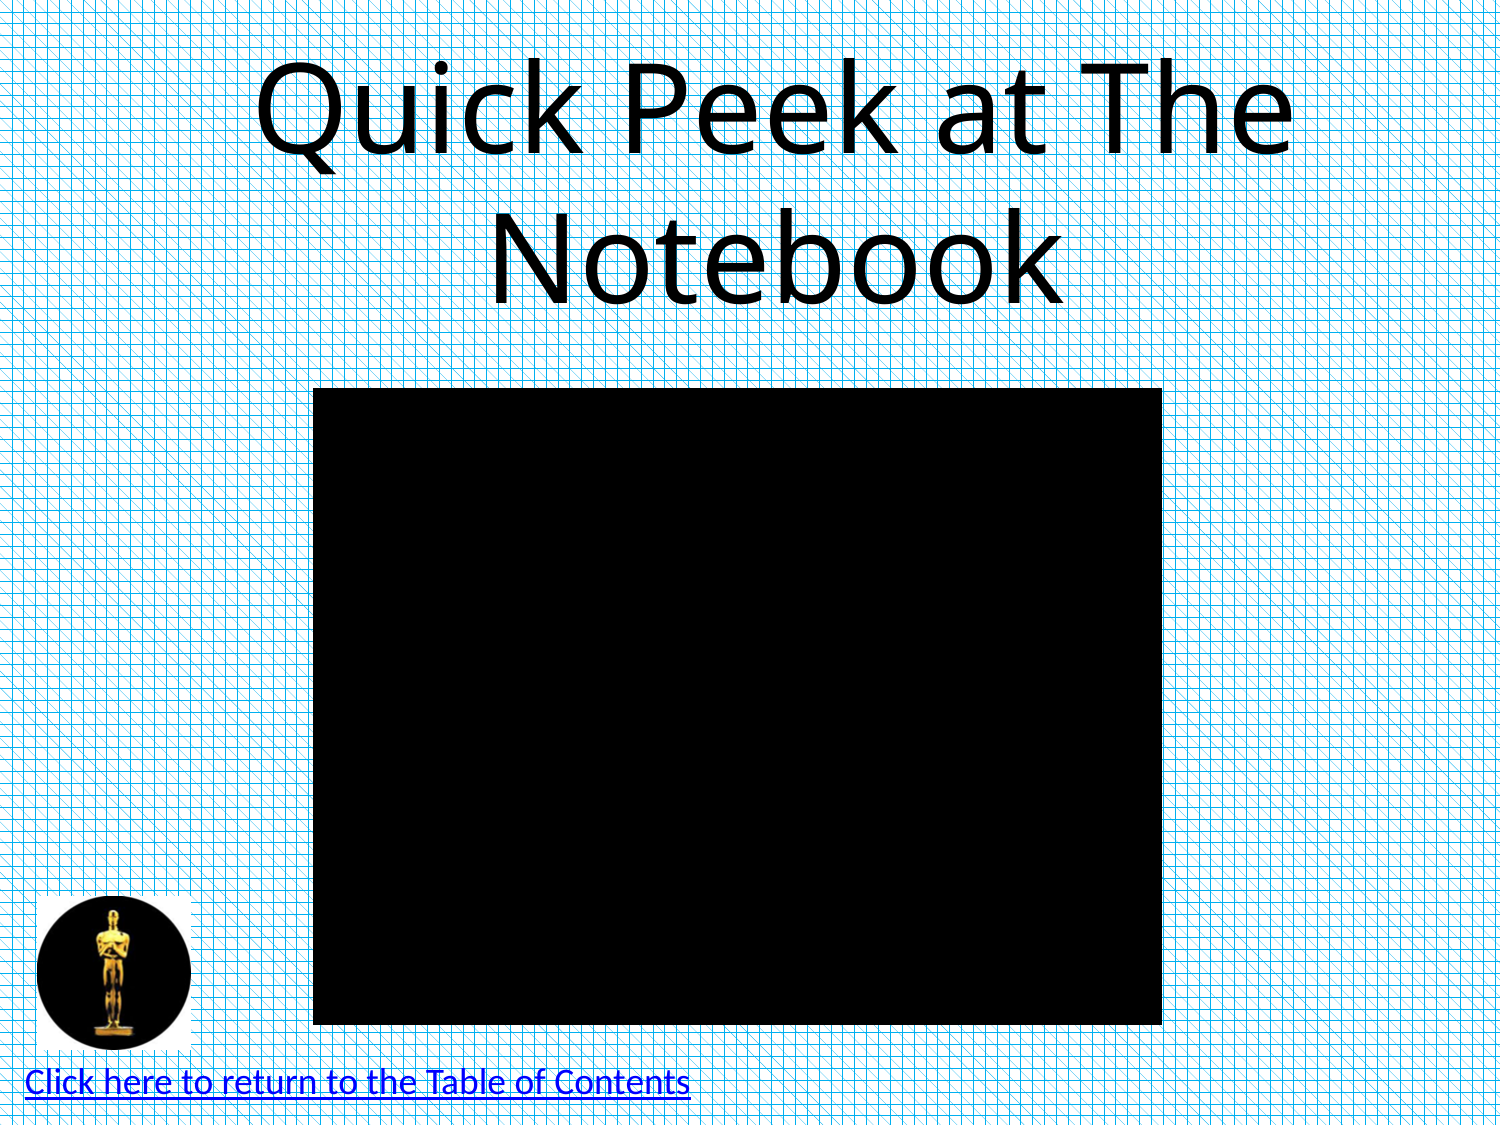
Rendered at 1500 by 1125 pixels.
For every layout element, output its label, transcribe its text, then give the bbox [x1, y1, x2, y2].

picture [181, 702, 189, 710]
picture [252, 773, 260, 781]
picture [1272, 785, 1281, 794]
picture [1202, 951, 1209, 958]
picture [346, 346, 355, 355]
picture [287, 975, 295, 983]
picture [1117, 1034, 1126, 1043]
picture [894, 358, 901, 365]
picture [51, 85, 58, 92]
picture [1012, 1046, 1019, 1053]
picture [1224, 787, 1231, 794]
picture [1189, 870, 1196, 877]
picture [1272, 1070, 1281, 1079]
picture [216, 904, 224, 912]
picture [1096, 1046, 1103, 1053]
picture [298, 918, 305, 925]
picture [1236, 548, 1245, 557]
picture [1212, 893, 1220, 901]
picture [1414, 761, 1423, 770]
picture [26, 144, 34, 152]
picture [227, 512, 236, 521]
picture [1248, 761, 1257, 770]
picture [1236, 666, 1245, 675]
picture [1296, 928, 1304, 936]
picture [241, 476, 248, 483]
picture [607, 372, 614, 379]
picture [726, 1094, 735, 1103]
picture [1368, 346, 1376, 354]
picture [1213, 1046, 1221, 1054]
picture [1333, 25, 1340, 32]
picture [253, 488, 260, 495]
picture [1212, 691, 1220, 699]
picture [205, 524, 212, 531]
picture [1485, 763, 1492, 770]
picture [203, 773, 212, 782]
picture [132, 500, 141, 509]
picture [1201, 798, 1209, 806]
picture [1474, 953, 1481, 960]
picture [1213, 560, 1221, 568]
picture [192, 560, 200, 568]
picture [61, 798, 69, 806]
picture [1414, 977, 1421, 984]
picture [264, 382, 272, 390]
picture [4, 441, 11, 448]
picture [132, 785, 141, 794]
picture [170, 607, 177, 614]
picture [1462, 2, 1471, 11]
picture [405, 371, 413, 379]
picture [217, 536, 224, 543]
picture [645, 25, 652, 32]
picture [253, 405, 260, 412]
picture [1094, 3, 1102, 11]
picture [180, 750, 188, 758]
picture [1439, 702, 1447, 710]
picture [1344, 405, 1352, 413]
picture [1250, 429, 1257, 436]
picture [1367, 360, 1374, 367]
picture [1295, 1011, 1304, 1019]
picture [1415, 678, 1423, 686]
picture [1485, 1082, 1494, 1091]
picture [1072, 1106, 1079, 1113]
picture [277, 429, 284, 436]
picture [1224, 939, 1233, 948]
picture [263, 514, 270, 521]
picture [275, 643, 284, 652]
picture [25, 310, 34, 319]
picture [62, 868, 70, 876]
picture [1331, 609, 1338, 616]
picture [1034, 313, 1041, 319]
picture [655, 370, 663, 379]
picture [275, 526, 282, 533]
picture [14, 97, 22, 105]
picture [108, 275, 117, 284]
picture [215, 466, 222, 473]
picture [1297, 358, 1304, 365]
picture [1307, 786, 1315, 794]
picture [1367, 1048, 1374, 1055]
picture [98, 132, 105, 139]
picture [2, 690, 11, 699]
picture [916, 1117, 924, 1125]
picture [1189, 536, 1198, 545]
picture [844, 1046, 853, 1055]
picture [336, 370, 343, 377]
picture [1414, 407, 1421, 414]
picture [217, 0, 224, 7]
picture [1165, 644, 1173, 652]
picture [953, 14, 960, 21]
picture [821, 1072, 828, 1079]
picture [797, 25, 806, 34]
picture [203, 655, 211, 663]
picture [1224, 703, 1232, 711]
picture [144, 1117, 153, 1125]
picture [844, 358, 853, 367]
picture [1260, 823, 1267, 830]
picture [169, 690, 177, 698]
picture [1331, 810, 1339, 818]
picture [146, 868, 153, 875]
picture [85, 51, 92, 58]
picture [1356, 334, 1364, 342]
picture [1343, 739, 1350, 746]
picture [86, 690, 94, 698]
picture [1011, 323, 1019, 331]
picture [51, 773, 58, 780]
picture [1272, 500, 1281, 509]
picture [1486, 916, 1494, 924]
picture [25, 645, 32, 652]
picture [73, 643, 82, 652]
picture [1414, 608, 1422, 616]
picture [1474, 215, 1482, 224]
picture [1402, 749, 1411, 758]
picture [1390, 14, 1398, 22]
picture [738, 370, 746, 378]
picture [1487, 666, 1494, 673]
picture [1355, 987, 1364, 996]
picture [134, 453, 141, 460]
picture [1177, 37, 1186, 45]
picture [513, 1034, 521, 1042]
picture [1343, 1058, 1352, 1067]
picture [1486, 61, 1494, 69]
picture [25, 512, 34, 521]
picture [1249, 797, 1257, 805]
picture [1224, 738, 1233, 746]
picture [1058, 336, 1065, 343]
picture [667, 14, 675, 22]
picture [1179, 844, 1186, 851]
picture [193, 999, 200, 1006]
picture [0, 989, 7, 996]
picture [1369, 1034, 1376, 1041]
picture [441, 358, 450, 367]
picture [240, 643, 248, 651]
picture [1178, 1011, 1186, 1019]
picture [1011, 1094, 1019, 1103]
picture [1237, 382, 1245, 390]
picture [1225, 370, 1233, 378]
picture [1319, 1000, 1327, 1008]
picture [619, 334, 628, 343]
picture [512, 25, 521, 34]
picture [1023, 370, 1031, 378]
picture [1295, 809, 1304, 818]
picture [1379, 1094, 1387, 1103]
picture [251, 988, 259, 996]
picture [797, 1048, 804, 1055]
picture [1344, 607, 1352, 615]
picture [203, 571, 212, 580]
picture [1284, 512, 1292, 521]
picture [1236, 833, 1244, 841]
picture [15, 619, 22, 626]
picture [1189, 383, 1196, 390]
picture [1309, 370, 1316, 377]
picture [120, 37, 129, 45]
picture [1262, 441, 1269, 448]
picture [299, 417, 307, 425]
picture [0, 419, 7, 426]
picture [1307, 417, 1316, 426]
picture [1402, 26, 1410, 34]
picture [1082, 25, 1091, 34]
picture [85, 252, 93, 260]
picture [382, 1035, 390, 1043]
picture [1262, 1011, 1269, 1018]
picture [1474, 49, 1482, 57]
picture [110, 1117, 117, 1124]
picture [298, 583, 307, 592]
picture [1462, 975, 1471, 984]
picture [1248, 929, 1255, 936]
picture [215, 550, 222, 557]
picture [1284, 596, 1292, 604]
picture [1285, 548, 1292, 555]
picture [441, 4, 448, 11]
picture [85, 856, 94, 865]
picture [963, 359, 971, 367]
picture [1343, 453, 1352, 462]
picture [1343, 488, 1352, 497]
picture [203, 370, 212, 379]
picture [298, 785, 307, 794]
picture [1343, 1024, 1350, 1031]
picture [61, 513, 69, 521]
picture [156, 608, 164, 616]
picture [1143, 322, 1150, 329]
picture [168, 0, 177, 10]
picture [1319, 27, 1326, 34]
picture [1414, 692, 1421, 699]
picture [215, 785, 224, 794]
picture [429, 346, 438, 355]
picture [170, 405, 177, 412]
picture [63, 97, 70, 104]
picture [120, 607, 129, 616]
picture [1438, 146, 1445, 153]
picture [156, 692, 163, 699]
picture [25, 393, 34, 402]
picture [227, 714, 236, 723]
picture [1249, 1082, 1257, 1090]
picture [1474, 14, 1482, 22]
picture [1426, 655, 1435, 663]
picture [809, 3, 817, 11]
picture [844, 38, 851, 45]
picture [122, 844, 129, 851]
picture [1036, 1070, 1043, 1077]
picture [1141, 370, 1150, 379]
picture [4, 156, 11, 163]
picture [239, 4, 246, 11]
picture [27, 833, 34, 840]
picture [1248, 442, 1256, 450]
picture [1355, 549, 1363, 557]
picture [1249, 512, 1257, 520]
picture [156, 643, 165, 652]
picture [1189, 585, 1196, 592]
picture [513, 1117, 521, 1125]
picture [1274, 738, 1281, 745]
picture [904, 1106, 913, 1114]
picture [787, 1106, 794, 1113]
picture [1177, 809, 1186, 818]
picture [1319, 666, 1328, 675]
picture [134, 0, 141, 7]
picture [1379, 489, 1387, 497]
picture [1321, 500, 1328, 507]
picture [1095, 358, 1103, 366]
picture [514, 313, 521, 319]
picture [37, 3, 45, 11]
picture [1224, 1106, 1232, 1114]
picture [1331, 727, 1339, 735]
picture [73, 39, 80, 46]
picture [524, 37, 532, 45]
picture [773, 370, 782, 379]
picture [1343, 571, 1352, 580]
picture [939, 335, 947, 343]
picture [868, 347, 876, 355]
picture [1438, 666, 1447, 675]
picture [25, 797, 34, 806]
picture [1236, 514, 1243, 521]
picture [180, 716, 187, 723]
picture [1284, 916, 1292, 924]
picture [27, 61, 34, 68]
picture [1391, 536, 1399, 544]
picture [1295, 573, 1302, 580]
picture [156, 4, 163, 11]
picture [417, 14, 425, 22]
picture [1392, 370, 1399, 377]
picture [0, 738, 9, 746]
picture [85, 488, 94, 497]
picture [228, 346, 236, 354]
picture [584, 14, 592, 22]
picture [298, 14, 307, 22]
picture [1177, 524, 1186, 533]
picture [619, 15, 626, 22]
picture [241, 560, 248, 567]
picture [1355, 633, 1362, 640]
picture [1440, 619, 1447, 626]
picture [1201, 916, 1209, 925]
picture [1414, 726, 1423, 735]
picture [1450, 443, 1457, 450]
picture [372, 322, 379, 329]
picture [726, 38, 733, 45]
picture [120, 857, 128, 865]
picture [999, 1117, 1008, 1125]
picture [939, 1106, 947, 1114]
picture [1143, 37, 1150, 44]
picture [1438, 632, 1446, 640]
picture [833, 1034, 841, 1043]
picture [999, 1082, 1008, 1091]
picture [263, 916, 272, 925]
picture [192, 359, 200, 367]
picture [738, 0, 746, 9]
picture [1177, 607, 1186, 616]
picture [1485, 394, 1493, 402]
picture [61, 548, 70, 557]
picture [880, 25, 889, 34]
picture [1450, 158, 1457, 165]
picture [597, 1034, 604, 1041]
picture [1439, 987, 1447, 995]
picture [263, 749, 272, 758]
picture [1343, 621, 1350, 628]
picture [702, 14, 710, 22]
picture [1428, 607, 1435, 614]
picture [1390, 1071, 1398, 1079]
picture [276, 595, 284, 603]
picture [1450, 108, 1459, 117]
picture [1307, 15, 1314, 22]
picture [1331, 963, 1340, 972]
picture [1355, 667, 1363, 675]
picture [1475, 453, 1482, 460]
picture [1272, 904, 1281, 913]
picture [298, 348, 305, 355]
picture [1379, 322, 1387, 331]
picture [1380, 928, 1387, 935]
picture [1450, 359, 1458, 367]
picture [1248, 476, 1257, 485]
picture [122, 726, 129, 733]
picture [1426, 620, 1434, 628]
picture [85, 453, 94, 462]
picture [1260, 975, 1269, 984]
picture [228, 631, 236, 639]
picture [108, 728, 115, 735]
picture [0, 571, 10, 580]
picture [1309, 488, 1316, 495]
picture [678, 359, 686, 367]
picture [1297, 476, 1304, 483]
picture [1402, 429, 1411, 438]
picture [276, 25, 284, 33]
picture [537, 370, 545, 378]
picture [26, 714, 34, 722]
picture [1238, 417, 1245, 424]
picture [1307, 501, 1315, 509]
picture [1189, 987, 1198, 996]
picture [1463, 1011, 1471, 1019]
picture [1261, 1094, 1269, 1102]
picture [73, 358, 82, 367]
picture [239, 441, 248, 450]
picture [1331, 1046, 1340, 1055]
picture [1451, 714, 1459, 722]
picture [1390, 500, 1399, 509]
picture [1165, 393, 1174, 402]
picture [241, 678, 248, 685]
picture [120, 322, 129, 331]
picture [1485, 310, 1494, 319]
picture [287, 690, 295, 698]
picture [169, 488, 177, 496]
picture [1379, 406, 1387, 414]
picture [595, 360, 602, 367]
picture [631, 1034, 640, 1043]
picture [809, 372, 816, 379]
picture [1201, 1083, 1209, 1091]
picture [1426, 939, 1435, 948]
picture [3, 524, 11, 532]
picture [821, 1106, 830, 1114]
picture [1260, 941, 1267, 948]
picture [607, 37, 616, 45]
picture [1380, 844, 1387, 851]
picture [1273, 334, 1281, 342]
picture [144, 596, 152, 604]
picture [1319, 597, 1326, 604]
picture [1190, 939, 1198, 947]
picture [1426, 822, 1434, 830]
picture [133, 821, 141, 829]
picture [0, 1106, 8, 1114]
picture [916, 313, 923, 319]
picture [1319, 548, 1328, 557]
picture [110, 144, 117, 151]
picture [1046, 324, 1053, 331]
picture [1344, 322, 1352, 330]
picture [108, 476, 117, 485]
picture [298, 951, 307, 960]
picture [1285, 313, 1292, 319]
picture [14, 265, 21, 272]
picture [3, 1094, 10, 1101]
picture [1428, 37, 1435, 44]
picture [25, 192, 33, 200]
picture [122, 441, 129, 448]
picture [1024, 1058, 1031, 1065]
picture [87, 239, 94, 246]
picture [1212, 490, 1219, 497]
picture [252, 571, 260, 579]
picture [275, 811, 282, 818]
picture [25, 25, 34, 34]
picture [133, 536, 141, 544]
picture [1272, 668, 1279, 675]
picture [799, 313, 806, 319]
picture [240, 928, 248, 936]
picture [1201, 597, 1208, 604]
picture [822, 370, 830, 378]
picture [158, 880, 165, 887]
picture [144, 680, 151, 687]
picture [1236, 749, 1245, 758]
picture [215, 500, 224, 509]
picture [310, 25, 319, 34]
picture [145, 313, 152, 319]
picture [1179, 358, 1186, 365]
picture [0, 50, 8, 58]
picture [548, 27, 555, 34]
picture [1402, 965, 1409, 972]
picture [573, 322, 580, 329]
picture [1285, 346, 1292, 353]
picture [1261, 322, 1269, 330]
picture [880, 1082, 889, 1091]
picture [1177, 405, 1186, 414]
picture [1165, 678, 1174, 687]
picture [1379, 607, 1387, 616]
picture [132, 619, 141, 628]
picture [180, 632, 188, 640]
picture [109, 227, 117, 235]
picture [215, 382, 223, 390]
picture [1284, 965, 1291, 972]
picture [37, 288, 44, 295]
picture [61, 631, 70, 640]
picture [1179, 643, 1186, 650]
picture [1369, 548, 1376, 555]
picture [229, 951, 236, 958]
picture [1485, 881, 1493, 889]
text_box Click here to return to the Table of Contents [10, 1049, 707, 1110]
picture [1319, 313, 1326, 319]
picture [85, 738, 93, 746]
picture [37, 774, 45, 782]
picture [1380, 643, 1387, 650]
picture [1475, 0, 1482, 7]
picture [1082, 1048, 1089, 1055]
picture [215, 868, 224, 877]
picture [239, 1011, 248, 1019]
picture [453, 0, 462, 10]
picture [1355, 1036, 1362, 1043]
picture [761, 1046, 770, 1055]
picture [240, 761, 248, 769]
picture [205, 809, 212, 816]
picture [1474, 1022, 1482, 1030]
picture [193, 797, 200, 804]
picture [1082, 360, 1089, 367]
picture [1189, 1106, 1198, 1114]
picture [85, 168, 94, 177]
picture [1414, 893, 1422, 901]
picture [97, 834, 104, 841]
picture [3, 607, 11, 615]
picture [833, 27, 840, 34]
picture [73, 324, 80, 331]
picture [785, 1070, 794, 1079]
picture [833, 346, 841, 355]
picture [14, 904, 22, 912]
picture [1369, 313, 1376, 319]
picture [121, 809, 129, 817]
picture [1165, 595, 1174, 604]
picture [110, 631, 117, 638]
picture [1296, 726, 1304, 734]
picture [227, 394, 235, 402]
picture [310, 360, 317, 367]
picture [1414, 358, 1423, 367]
picture [1272, 869, 1280, 877]
picture [298, 834, 305, 841]
picture [1307, 870, 1314, 877]
picture [1189, 417, 1198, 426]
picture [37, 405, 46, 414]
picture [275, 928, 283, 936]
picture [1426, 453, 1435, 462]
picture [1343, 822, 1351, 830]
picture [87, 37, 94, 44]
picture [0, 0, 11, 11]
picture [61, 714, 70, 723]
picture [1462, 371, 1470, 379]
picture [1058, 1, 1067, 11]
picture [1450, 393, 1459, 402]
picture [1416, 595, 1423, 602]
picture [704, 0, 711, 7]
picture [1320, 583, 1328, 591]
picture [1129, 323, 1137, 331]
picture [1345, 809, 1352, 816]
picture [465, 1035, 473, 1043]
picture [1450, 595, 1459, 604]
picture [1284, 429, 1292, 437]
picture [168, 856, 177, 865]
picture [951, 1034, 960, 1043]
picture [75, 227, 82, 234]
picture [251, 0, 260, 9]
picture [1343, 1, 1352, 11]
picture [0, 251, 9, 260]
picture [108, 393, 117, 402]
picture [1201, 395, 1208, 402]
picture [1355, 751, 1362, 758]
picture [1295, 976, 1303, 984]
picture [585, 334, 592, 341]
picture [844, 1095, 852, 1103]
picture [181, 785, 189, 793]
picture [1248, 1046, 1257, 1055]
picture [170, 322, 177, 329]
picture [1464, 844, 1471, 851]
picture [181, 500, 189, 508]
picture [25, 880, 34, 889]
picture [1022, 334, 1031, 343]
picture [597, 346, 604, 353]
picture [1177, 774, 1185, 782]
picture [180, 382, 189, 390]
picture [49, 216, 57, 224]
picture [715, 1034, 723, 1042]
picture [690, 322, 699, 331]
picture [1438, 97, 1447, 105]
picture [1248, 358, 1257, 367]
picture [1295, 691, 1303, 699]
picture [1380, 441, 1387, 448]
picture [1355, 465, 1363, 473]
picture [134, 655, 141, 662]
picture [1462, 690, 1471, 699]
picture [1058, 1058, 1067, 1067]
picture [14, 417, 22, 425]
picture [38, 726, 46, 734]
picture [405, 322, 414, 331]
picture [940, 1058, 948, 1066]
picture [395, 1117, 402, 1124]
picture [1201, 429, 1209, 438]
picture [1178, 726, 1186, 734]
picture [217, 821, 224, 828]
picture [1356, 904, 1364, 912]
picture [892, 322, 901, 331]
picture [951, 347, 959, 355]
picture [761, 324, 768, 331]
picture [880, 359, 888, 367]
picture [548, 1034, 557, 1043]
picture [892, 2, 901, 11]
picture [193, 714, 200, 721]
picture [1439, 14, 1447, 22]
picture [1474, 1071, 1482, 1079]
picture [14, 751, 21, 758]
picture [1486, 346, 1494, 354]
picture [1331, 324, 1338, 331]
picture [1402, 631, 1411, 640]
picture [1404, 868, 1411, 875]
picture [1309, 1058, 1316, 1065]
picture [144, 714, 153, 723]
picture [263, 666, 272, 675]
picture [1248, 526, 1255, 533]
picture [275, 761, 284, 770]
picture [37, 87, 44, 94]
picture [192, 678, 200, 687]
picture [607, 322, 616, 331]
picture [1450, 797, 1459, 806]
picture [918, 1070, 925, 1077]
picture [1404, 382, 1411, 389]
picture [1094, 1094, 1103, 1103]
picture [1011, 4, 1018, 11]
picture [987, 14, 995, 22]
picture [774, 37, 782, 45]
picture [856, 370, 865, 379]
picture [928, 1046, 936, 1054]
picture [157, 560, 165, 568]
picture [73, 525, 81, 533]
picture [882, 346, 889, 353]
picture [963, 1046, 972, 1055]
picture [1177, 322, 1186, 331]
picture [1439, 500, 1447, 508]
picture [0, 370, 11, 379]
picture [1428, 120, 1435, 127]
picture [1426, 905, 1434, 913]
picture [97, 583, 105, 592]
picture [1236, 1118, 1243, 1125]
picture [1367, 595, 1376, 604]
picture [1426, 50, 1434, 58]
picture [1201, 714, 1209, 723]
picture [1474, 584, 1482, 592]
picture [168, 536, 177, 545]
picture [110, 714, 117, 721]
picture [37, 239, 46, 248]
picture [49, 132, 58, 141]
picture [1331, 643, 1340, 652]
picture [1485, 512, 1494, 521]
picture [1083, 346, 1091, 354]
picture [1402, 395, 1409, 402]
picture [1414, 524, 1423, 533]
picture [749, 313, 756, 319]
picture [86, 607, 94, 615]
picture [263, 346, 272, 355]
picture [976, 1094, 984, 1102]
picture [1129, 358, 1138, 367]
picture [1059, 37, 1067, 45]
picture [168, 655, 177, 663]
picture [25, 227, 34, 236]
picture [1485, 478, 1492, 485]
picture [1141, 1058, 1150, 1067]
picture [1416, 25, 1423, 32]
picture [1486, 631, 1494, 639]
picture [809, 1060, 816, 1067]
picture [215, 952, 223, 960]
picture [0, 856, 10, 865]
picture [1189, 619, 1198, 628]
picture [773, 1, 782, 11]
picture [928, 358, 936, 366]
picture [299, 987, 307, 995]
picture [263, 465, 272, 473]
picture [1248, 963, 1257, 972]
picture [1438, 583, 1447, 592]
picture [37, 892, 200, 1051]
picture [203, 454, 211, 462]
picture [132, 334, 141, 343]
picture [1485, 429, 1494, 438]
picture [1343, 690, 1352, 699]
picture [180, 431, 187, 438]
picture [1321, 382, 1328, 389]
picture [85, 773, 94, 782]
picture [1319, 429, 1328, 438]
picture [1201, 833, 1209, 841]
picture [299, 702, 307, 710]
picture [14, 785, 22, 794]
picture [1260, 405, 1269, 414]
picture [1450, 74, 1458, 82]
picture [1331, 560, 1340, 568]
picture [1212, 1011, 1221, 1019]
picture [999, 26, 1007, 34]
picture [714, 1082, 723, 1091]
picture [334, 334, 343, 343]
picture [1036, 14, 1043, 21]
picture [216, 334, 224, 342]
picture [193, 512, 200, 519]
picture [1485, 193, 1492, 200]
picture [251, 453, 260, 462]
picture [1236, 917, 1244, 925]
picture [1308, 0, 1316, 8]
picture [1462, 489, 1470, 497]
picture [312, 1034, 319, 1041]
picture [1308, 655, 1316, 663]
picture [1402, 346, 1411, 355]
picture [1438, 263, 1447, 272]
picture [97, 667, 105, 675]
picture [265, 417, 272, 424]
picture [50, 738, 58, 746]
picture [1058, 370, 1067, 379]
picture [727, 1046, 735, 1054]
picture [1414, 643, 1423, 652]
picture [1438, 1001, 1445, 1008]
picture [1213, 476, 1221, 484]
picture [287, 940, 295, 948]
picture [1201, 548, 1209, 556]
picture [203, 975, 212, 984]
picture [1129, 1095, 1137, 1103]
picture [37, 120, 46, 129]
picture [1307, 703, 1315, 711]
picture [1177, 2, 1186, 11]
picture [1390, 383, 1397, 390]
picture [1167, 346, 1174, 353]
picture [823, 1058, 830, 1065]
picture [1402, 596, 1410, 604]
picture [322, 372, 329, 379]
picture [1213, 643, 1221, 651]
picture [0, 335, 8, 343]
picture [1284, 680, 1291, 687]
picture [14, 500, 22, 509]
picture [1462, 1059, 1470, 1067]
picture [1438, 548, 1447, 557]
picture [1117, 26, 1125, 34]
picture [300, 1022, 307, 1029]
picture [49, 536, 58, 545]
picture [108, 158, 115, 165]
picture [73, 156, 82, 165]
picture [1190, 738, 1198, 746]
picture [120, 773, 129, 782]
picture [1379, 524, 1387, 532]
picture [1485, 679, 1493, 687]
picture [846, 25, 853, 32]
picture [1177, 1094, 1186, 1103]
picture [227, 478, 234, 485]
picture [1321, 1070, 1328, 1077]
picture [1367, 645, 1374, 652]
picture [1238, 14, 1245, 21]
picture [1426, 571, 1435, 580]
picture [882, 1034, 889, 1041]
picture [1367, 25, 1376, 34]
picture [1153, 1070, 1162, 1079]
picture [1070, 1070, 1079, 1079]
picture [690, 371, 698, 379]
picture [1238, 987, 1245, 994]
picture [1331, 678, 1340, 687]
picture [14, 987, 22, 995]
picture [61, 833, 70, 841]
picture [1106, 1106, 1114, 1114]
picture [1201, 313, 1209, 319]
picture [1179, 928, 1186, 935]
picture [1319, 715, 1327, 723]
picture [631, 1117, 639, 1125]
picture [251, 536, 260, 545]
picture [1402, 1034, 1411, 1043]
picture [1191, 655, 1198, 662]
picture [1355, 785, 1364, 794]
picture [108, 880, 117, 889]
picture [1485, 964, 1493, 972]
picture [1000, 1034, 1008, 1042]
picture [1439, 215, 1447, 223]
picture [1450, 644, 1458, 652]
picture [298, 633, 305, 640]
picture [869, 14, 877, 22]
picture [1106, 15, 1113, 22]
picture [1367, 679, 1375, 687]
picture [1248, 845, 1256, 853]
picture [1177, 455, 1184, 462]
picture [715, 313, 722, 319]
picture [144, 512, 153, 521]
picture [215, 702, 224, 711]
picture [786, 334, 794, 342]
picture [37, 204, 45, 212]
picture [1296, 844, 1304, 852]
picture [1295, 524, 1304, 533]
picture [1201, 346, 1209, 354]
picture [1367, 763, 1374, 770]
picture [1189, 1022, 1198, 1031]
picture [785, 14, 794, 22]
picture [1250, 714, 1257, 721]
picture [1450, 477, 1458, 485]
picture [168, 370, 177, 379]
picture [1390, 869, 1398, 877]
picture [252, 856, 260, 864]
title Quick Peek at The Notebook [125, 45, 1425, 313]
picture [1046, 1046, 1055, 1055]
picture [87, 809, 94, 816]
picture [1307, 1022, 1316, 1031]
picture [39, 560, 46, 567]
picture [1485, 1048, 1492, 1055]
picture [39, 476, 46, 483]
picture [25, 595, 34, 604]
picture [1403, 313, 1410, 319]
picture [430, 313, 437, 319]
picture [1426, 419, 1433, 426]
picture [288, 37, 295, 44]
picture [263, 430, 271, 438]
picture [25, 561, 32, 568]
picture [1022, 1106, 1031, 1114]
picture [1224, 0, 1233, 9]
picture [263, 833, 271, 841]
picture [49, 821, 58, 830]
picture [264, 785, 272, 793]
picture [145, 749, 153, 757]
picture [1308, 856, 1316, 864]
picture [1224, 1072, 1231, 1079]
picture [1414, 928, 1423, 936]
picture [370, 336, 377, 343]
picture [1191, 370, 1198, 377]
picture [0, 217, 7, 224]
picture [609, 358, 616, 365]
picture [239, 37, 247, 45]
picture [1201, 882, 1208, 889]
picture [1248, 727, 1256, 735]
picture [1462, 455, 1469, 462]
picture [298, 868, 307, 877]
picture [277, 714, 284, 721]
picture [1451, 429, 1459, 437]
picture [489, 37, 497, 45]
picture [287, 538, 294, 545]
picture [1084, 313, 1091, 319]
picture [1201, 26, 1209, 34]
picture [916, 1083, 924, 1091]
picture [227, 429, 236, 438]
picture [26, 429, 34, 437]
picture [1331, 894, 1338, 901]
picture [1295, 1060, 1302, 1067]
picture [227, 763, 234, 770]
picture [144, 346, 153, 355]
picture [1212, 809, 1221, 818]
picture [785, 1036, 792, 1043]
picture [15, 49, 22, 56]
picture [0, 1022, 9, 1031]
picture [203, 405, 212, 414]
picture [833, 313, 840, 319]
picture [1296, 643, 1304, 651]
picture [1224, 502, 1231, 509]
picture [1307, 585, 1314, 592]
picture [1284, 881, 1292, 889]
picture [571, 336, 578, 343]
picture [215, 583, 224, 592]
picture [75, 797, 82, 804]
picture [1295, 1094, 1304, 1103]
picture [1438, 298, 1447, 307]
picture [1226, 405, 1233, 412]
picture [1284, 631, 1292, 639]
picture [1189, 702, 1198, 711]
picture [573, 37, 580, 44]
picture [1022, 15, 1029, 22]
picture [1344, 892, 1352, 900]
picture [1285, 833, 1292, 840]
picture [1048, 1082, 1055, 1089]
picture [1355, 382, 1363, 390]
picture [1190, 0, 1198, 8]
picture [85, 537, 93, 545]
picture [14, 181, 22, 189]
picture [1368, 429, 1376, 437]
picture [277, 512, 284, 519]
picture [156, 358, 165, 367]
picture [180, 868, 189, 877]
picture [809, 322, 818, 331]
picture [50, 571, 58, 579]
picture [763, 1082, 770, 1089]
picture [1319, 346, 1328, 355]
picture [203, 1024, 210, 1031]
picture [1367, 797, 1376, 806]
picture [108, 192, 117, 200]
picture [75, 512, 82, 519]
picture [182, 619, 189, 626]
picture [204, 607, 212, 615]
picture [1201, 631, 1209, 639]
picture [2, 892, 11, 901]
picture [156, 441, 165, 450]
picture [1355, 918, 1362, 925]
picture [488, 370, 497, 379]
picture [1367, 999, 1376, 1008]
picture [192, 762, 200, 770]
picture [215, 1036, 222, 1043]
picture [1415, 963, 1423, 971]
picture [157, 678, 165, 686]
picture [120, 656, 127, 663]
picture [1379, 775, 1386, 782]
picture [1426, 738, 1434, 746]
picture [1295, 3, 1303, 11]
picture [928, 324, 935, 331]
picture [1236, 583, 1245, 592]
picture [964, 25, 972, 33]
picture [1452, 61, 1459, 68]
picture [288, 322, 295, 329]
picture [1237, 785, 1245, 793]
picture [239, 809, 248, 818]
picture [132, 869, 140, 877]
picture [1308, 738, 1316, 746]
picture [192, 845, 200, 853]
picture [858, 322, 865, 329]
picture [192, 25, 200, 33]
picture [1070, 14, 1079, 22]
picture [1084, 1034, 1091, 1041]
picture [287, 773, 295, 782]
picture [49, 870, 56, 877]
picture [240, 358, 248, 366]
picture [85, 287, 94, 295]
picture [61, 429, 70, 438]
picture [1260, 1, 1269, 11]
picture [1224, 620, 1232, 628]
picture [251, 703, 259, 711]
picture [1082, 1082, 1091, 1091]
picture [120, 2, 129, 11]
picture [204, 322, 212, 330]
picture [1390, 1106, 1399, 1114]
picture [251, 418, 259, 426]
picture [15, 821, 22, 828]
picture [1141, 0, 1150, 10]
picture [1106, 0, 1114, 8]
picture [97, 382, 105, 390]
picture [1165, 1082, 1174, 1091]
picture [0, 85, 11, 94]
picture [1462, 86, 1470, 94]
picture [1165, 762, 1173, 770]
picture [762, 25, 770, 33]
picture [25, 108, 34, 117]
picture [1379, 691, 1387, 699]
picture [1485, 144, 1494, 153]
picture [1343, 370, 1352, 379]
picture [1474, 987, 1482, 996]
picture [1117, 346, 1126, 355]
picture [215, 987, 224, 996]
picture [264, 868, 272, 876]
picture [595, 25, 604, 34]
picture [61, 27, 68, 34]
picture [203, 739, 210, 746]
picture [14, 953, 21, 960]
picture [25, 846, 32, 853]
picture [798, 346, 806, 354]
picture [311, 1117, 319, 1125]
picture [1474, 182, 1481, 189]
picture [1368, 631, 1376, 639]
picture [1284, 1117, 1292, 1125]
picture [1166, 714, 1174, 722]
picture [1296, 441, 1304, 449]
picture [1260, 1058, 1269, 1067]
picture [1107, 370, 1114, 377]
picture [1272, 751, 1279, 758]
picture [322, 322, 331, 331]
picture [97, 633, 104, 640]
picture [1427, 488, 1435, 496]
picture [1059, 322, 1067, 330]
picture [1261, 37, 1269, 45]
picture [157, 761, 165, 769]
picture [476, 358, 485, 367]
picture [821, 0, 830, 9]
picture [1331, 844, 1340, 853]
picture [298, 750, 306, 758]
picture [168, 620, 176, 628]
picture [74, 108, 82, 116]
picture [25, 964, 33, 972]
picture [476, 324, 483, 331]
picture [87, 524, 94, 531]
picture [251, 1022, 260, 1031]
picture [1426, 335, 1434, 343]
picture [85, 85, 94, 94]
picture [751, 1070, 758, 1077]
picture [1402, 999, 1411, 1008]
picture [2, 120, 11, 129]
picture [0, 134, 7, 141]
picture [1403, 666, 1411, 674]
picture [74, 678, 82, 686]
picture [1011, 38, 1018, 45]
picture [621, 370, 628, 377]
picture [1402, 798, 1410, 806]
picture [275, 727, 283, 735]
picture [51, 488, 58, 495]
picture [275, 393, 284, 402]
picture [749, 1034, 758, 1043]
picture [1451, 227, 1459, 235]
picture [73, 726, 82, 735]
picture [239, 691, 247, 699]
picture [1272, 382, 1280, 390]
picture [121, 524, 129, 532]
picture [120, 572, 128, 580]
picture [25, 678, 34, 687]
picture [108, 678, 117, 687]
picture [1212, 37, 1220, 45]
picture [1212, 844, 1221, 853]
picture [1295, 372, 1302, 379]
picture [1426, 168, 1435, 177]
picture [239, 322, 248, 331]
picture [1260, 538, 1267, 545]
picture [1438, 465, 1446, 473]
picture [37, 37, 46, 46]
picture [1285, 1034, 1292, 1041]
picture [251, 904, 260, 913]
picture [1094, 322, 1103, 331]
picture [192, 476, 200, 485]
picture [1167, 916, 1174, 923]
picture [1165, 728, 1172, 735]
picture [1260, 656, 1267, 663]
picture [288, 607, 295, 614]
picture [1367, 477, 1375, 485]
picture [1368, 1117, 1376, 1125]
picture [631, 313, 638, 319]
picture [906, 370, 913, 377]
picture [1212, 977, 1219, 984]
picture [38, 844, 46, 852]
picture [1357, 821, 1364, 828]
picture [749, 346, 758, 355]
picture [904, 1071, 912, 1079]
picture [97, 868, 105, 877]
picture [1438, 834, 1445, 841]
picture [14, 667, 22, 675]
picture [74, 595, 82, 603]
picture [287, 370, 295, 379]
picture [192, 595, 200, 603]
picture [168, 453, 177, 462]
picture [156, 38, 163, 45]
picture [1165, 477, 1173, 485]
picture [73, 275, 82, 284]
picture [441, 38, 448, 45]
picture [1295, 892, 1304, 901]
picture [833, 1084, 840, 1091]
picture [477, 25, 485, 33]
picture [1297, 1046, 1304, 1053]
picture [144, 797, 153, 806]
picture [49, 49, 58, 58]
picture [405, 37, 414, 45]
picture [239, 524, 248, 533]
picture [1248, 1096, 1255, 1103]
picture [253, 690, 260, 697]
picture [1331, 476, 1340, 485]
picture [975, 1058, 984, 1067]
picture [1284, 1082, 1292, 1091]
picture [276, 880, 284, 888]
picture [1427, 405, 1435, 413]
picture [1414, 323, 1422, 331]
picture [1201, 513, 1209, 521]
picture [1189, 14, 1197, 22]
picture [73, 476, 82, 485]
picture [228, 1034, 236, 1042]
picture [97, 97, 105, 105]
picture [1224, 1022, 1233, 1031]
picture [1191, 856, 1198, 863]
picture [1464, 928, 1471, 935]
picture [1321, 785, 1328, 792]
picture [229, 833, 236, 840]
picture [1212, 322, 1221, 331]
picture [0, 655, 10, 663]
picture [1415, 476, 1423, 484]
picture [987, 334, 996, 343]
picture [1438, 431, 1445, 438]
picture [1177, 573, 1184, 580]
picture [1487, 465, 1494, 472]
picture [1034, 27, 1041, 34]
picture [429, 26, 437, 34]
picture [1225, 655, 1233, 663]
picture [239, 892, 248, 901]
picture [1333, 1082, 1340, 1089]
picture [405, 2, 414, 11]
picture [1462, 858, 1469, 865]
picture [1141, 1107, 1148, 1114]
picture [1462, 322, 1471, 331]
picture [417, 334, 426, 343]
picture [1450, 310, 1459, 319]
picture [1308, 571, 1316, 579]
picture [904, 334, 913, 343]
picture [1167, 1117, 1174, 1124]
picture [1272, 584, 1280, 592]
picture [25, 360, 32, 367]
picture [571, 370, 580, 379]
picture [251, 939, 260, 948]
picture [1485, 595, 1494, 604]
picture [86, 120, 94, 128]
picture [370, 0, 379, 11]
picture [1438, 868, 1447, 877]
picture [536, 334, 545, 343]
picture [63, 215, 70, 222]
picture [15, 334, 22, 341]
picture [892, 37, 901, 45]
picture [1178, 441, 1186, 449]
picture [1166, 429, 1174, 437]
picture [1474, 417, 1482, 426]
picture [726, 4, 733, 11]
picture [1462, 941, 1469, 948]
picture [51, 370, 58, 377]
picture [97, 785, 105, 793]
picture [1047, 25, 1055, 33]
picture [1426, 773, 1435, 782]
picture [1214, 678, 1221, 685]
picture [334, 15, 341, 22]
picture [1487, 263, 1494, 270]
picture [868, 1070, 877, 1079]
picture [14, 132, 22, 140]
picture [1392, 571, 1399, 578]
picture [1189, 1071, 1197, 1079]
picture [251, 334, 260, 343]
picture [714, 1117, 723, 1125]
picture [156, 726, 165, 735]
picture [1273, 1106, 1281, 1114]
picture [49, 619, 58, 628]
picture [61, 228, 69, 236]
picture [1485, 25, 1494, 34]
picture [1331, 358, 1340, 367]
picture [500, 348, 507, 355]
picture [14, 550, 21, 557]
picture [905, 0, 913, 8]
picture [1452, 1117, 1459, 1124]
picture [1474, 334, 1482, 342]
picture [1464, 73, 1471, 80]
picture [1474, 702, 1482, 711]
picture [809, 37, 817, 45]
picture [134, 738, 141, 745]
picture [62, 583, 70, 591]
picture [1177, 489, 1185, 497]
picture [1475, 939, 1482, 946]
picture [928, 1095, 936, 1103]
picture [73, 844, 82, 853]
picture [1189, 501, 1197, 509]
picture [1250, 999, 1257, 1006]
picture [489, 322, 497, 330]
picture [1474, 619, 1482, 627]
picture [939, 0, 948, 9]
picture [27, 346, 34, 353]
picture [1177, 690, 1186, 699]
picture [1117, 1117, 1126, 1125]
picture [61, 1117, 69, 1125]
picture [1462, 572, 1470, 580]
picture [324, 358, 331, 365]
picture [74, 393, 82, 401]
picture [227, 679, 235, 687]
picture [1367, 394, 1375, 402]
picture [97, 348, 104, 355]
picture [1212, 524, 1221, 533]
picture [37, 607, 46, 616]
picture [85, 370, 94, 379]
picture [1319, 1034, 1328, 1043]
picture [1224, 536, 1233, 545]
picture [799, 1034, 806, 1041]
picture [1154, 14, 1162, 22]
picture [761, 358, 770, 367]
picture [27, 749, 34, 756]
picture [205, 1011, 212, 1018]
picture [809, 1094, 818, 1103]
picture [1343, 856, 1352, 865]
picture [1343, 537, 1351, 545]
picture [39, 73, 46, 80]
picture [1236, 632, 1244, 640]
picture [1355, 834, 1362, 841]
picture [300, 821, 307, 828]
picture [2, 405, 11, 414]
picture [203, 488, 212, 497]
picture [382, 348, 389, 355]
picture [548, 1118, 555, 1125]
picture [1426, 1058, 1435, 1067]
picture [27, 548, 34, 555]
picture [15, 1022, 22, 1029]
picture [821, 15, 828, 22]
picture [561, 25, 568, 32]
picture [252, 370, 260, 378]
picture [1261, 524, 1269, 532]
picture [1319, 513, 1327, 521]
picture [513, 346, 521, 354]
picture [1320, 868, 1328, 876]
picture [833, 1117, 840, 1125]
picture [1390, 1022, 1399, 1031]
picture [1177, 656, 1184, 663]
picture [168, 335, 176, 343]
picture [1307, 939, 1316, 948]
picture [120, 455, 127, 462]
picture [108, 644, 116, 652]
picture [1272, 953, 1279, 960]
picture [1236, 799, 1243, 806]
picture [49, 786, 57, 794]
picture [1308, 453, 1316, 461]
picture [726, 358, 735, 367]
picture [3, 809, 11, 817]
picture [1438, 917, 1446, 925]
picture [15, 536, 22, 543]
picture [156, 809, 165, 818]
picture [726, 323, 734, 331]
picture [322, 3, 330, 11]
picture [1224, 334, 1233, 343]
picture [109, 512, 117, 520]
picture [263, 951, 272, 960]
picture [144, 429, 153, 438]
picture [49, 501, 57, 509]
picture [216, 619, 224, 627]
picture [1236, 868, 1245, 877]
picture [227, 595, 236, 604]
picture [215, 417, 224, 426]
picture [1379, 809, 1387, 817]
picture [761, 1096, 768, 1103]
picture [1463, 726, 1471, 734]
picture [1131, 25, 1138, 32]
picture [1414, 1011, 1422, 1019]
picture [1248, 811, 1255, 818]
picture [892, 1059, 900, 1067]
picture [14, 584, 22, 592]
picture [1367, 880, 1376, 889]
picture [241, 963, 248, 970]
picture [1438, 347, 1446, 355]
picture [0, 939, 9, 948]
picture [1464, 643, 1471, 650]
picture [346, 27, 353, 34]
picture [1462, 892, 1471, 901]
picture [25, 276, 33, 284]
picture [108, 108, 117, 117]
picture [1402, 916, 1411, 925]
picture [1319, 916, 1328, 925]
picture [145, 548, 153, 556]
picture [1402, 512, 1411, 521]
picture [108, 560, 116, 568]
picture [1284, 478, 1291, 485]
picture [811, 1046, 818, 1053]
picture [37, 524, 46, 533]
picture [1438, 382, 1447, 390]
picture [1367, 561, 1374, 568]
picture [335, 0, 343, 8]
picture [37, 690, 46, 699]
picture [1, 203, 11, 212]
picture [739, 1058, 746, 1065]
picture [217, 939, 224, 946]
picture [1106, 1072, 1113, 1079]
picture [1307, 334, 1316, 343]
picture [1474, 98, 1481, 105]
picture [1379, 3, 1387, 11]
picture [1403, 833, 1411, 841]
picture [690, 37, 699, 45]
picture [263, 1034, 272, 1043]
picture [1451, 512, 1459, 520]
picture [322, 37, 331, 45]
picture [192, 880, 200, 888]
picture [275, 678, 284, 687]
picture [4, 726, 11, 733]
picture [1474, 299, 1482, 307]
picture [1236, 715, 1244, 723]
picture [61, 882, 68, 889]
picture [1295, 607, 1304, 616]
picture [1426, 1107, 1433, 1114]
picture [892, 1094, 901, 1103]
picture [666, 347, 674, 355]
picture [1450, 678, 1459, 687]
picture [1165, 512, 1174, 521]
picture [1390, 668, 1397, 675]
picture [1165, 797, 1174, 806]
picture [87, 322, 94, 329]
picture [1369, 833, 1376, 840]
picture [1391, 738, 1399, 746]
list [312, 387, 1163, 1026]
picture [1307, 619, 1316, 628]
picture [1273, 1022, 1281, 1030]
picture [1343, 336, 1350, 343]
picture [1285, 749, 1292, 756]
picture [300, 619, 307, 626]
picture [1463, 239, 1471, 247]
picture [1319, 1084, 1326, 1091]
picture [1474, 904, 1482, 912]
picture [1046, 358, 1055, 367]
picture [1486, 1034, 1494, 1042]
picture [1212, 608, 1220, 616]
picture [1165, 25, 1174, 34]
picture [2, 975, 11, 984]
picture [1331, 441, 1340, 450]
picture [156, 524, 165, 533]
picture [132, 383, 139, 390]
picture [1462, 774, 1470, 782]
picture [203, 823, 210, 830]
picture [203, 1, 212, 11]
picture [1426, 704, 1433, 711]
picture [1345, 37, 1352, 44]
picture [1450, 929, 1457, 936]
picture [1189, 821, 1198, 830]
picture [37, 372, 44, 379]
picture [524, 372, 531, 379]
picture [1464, 358, 1471, 365]
picture [1272, 619, 1281, 628]
picture [1428, 892, 1435, 899]
picture [1214, 963, 1221, 970]
picture [1357, 1022, 1364, 1029]
picture [1355, 583, 1364, 592]
picture [999, 346, 1008, 355]
picture [287, 655, 295, 663]
picture [1070, 1036, 1077, 1043]
picture [1273, 536, 1281, 544]
picture [145, 833, 153, 841]
picture [203, 940, 211, 948]
picture [536, 15, 543, 22]
picture [1414, 844, 1423, 853]
picture [275, 963, 284, 972]
picture [288, 809, 295, 816]
picture [1463, 441, 1471, 449]
picture [1274, 0, 1281, 7]
picture [144, 881, 152, 889]
picture [370, 370, 379, 379]
picture [358, 358, 367, 367]
picture [97, 298, 105, 307]
picture [1331, 761, 1340, 770]
picture [1307, 1106, 1316, 1114]
picture [144, 26, 152, 34]
picture [51, 655, 58, 662]
picture [1212, 928, 1221, 936]
picture [465, 1118, 471, 1125]
picture [1356, 417, 1364, 425]
picture [49, 702, 58, 711]
picture [192, 644, 200, 652]
picture [50, 453, 58, 461]
picture [1224, 571, 1233, 580]
picture [49, 585, 56, 592]
picture [773, 1058, 782, 1067]
picture [132, 417, 141, 426]
picture [0, 453, 10, 462]
picture [1225, 1058, 1233, 1066]
picture [1212, 406, 1220, 414]
picture [265, 14, 272, 21]
picture [287, 1024, 294, 1031]
picture [1248, 560, 1256, 568]
picture [1355, 702, 1364, 711]
picture [97, 264, 105, 272]
picture [108, 443, 115, 450]
picture [108, 595, 117, 604]
picture [287, 571, 295, 580]
picture [1438, 716, 1445, 723]
picture [1426, 370, 1435, 379]
picture [108, 359, 116, 367]
picture [1426, 85, 1435, 94]
picture [287, 488, 295, 497]
picture [393, 359, 401, 367]
picture [1307, 904, 1316, 913]
picture [1331, 928, 1339, 936]
picture [430, 1034, 438, 1042]
picture [453, 335, 461, 343]
picture [1415, 393, 1423, 401]
picture [1474, 668, 1481, 675]
picture [1260, 690, 1269, 699]
picture [1165, 1047, 1173, 1055]
picture [1474, 501, 1482, 509]
picture [548, 346, 557, 355]
picture [1273, 821, 1281, 829]
picture [702, 334, 711, 343]
picture [97, 180, 105, 189]
picture [86, 405, 94, 413]
picture [239, 775, 246, 782]
picture [1177, 975, 1186, 984]
picture [73, 810, 81, 818]
picture [1426, 1023, 1434, 1031]
picture [975, 371, 983, 379]
picture [560, 358, 568, 367]
picture [1463, 524, 1471, 532]
picture [1438, 951, 1447, 960]
picture [1414, 441, 1423, 450]
picture [1367, 964, 1375, 972]
picture [1402, 1117, 1411, 1125]
picture [1262, 726, 1269, 733]
picture [62, 666, 70, 674]
picture [1094, 372, 1101, 379]
picture [14, 298, 22, 307]
picture [631, 346, 640, 355]
picture [1390, 584, 1398, 592]
picture [1046, 1096, 1053, 1103]
picture [97, 14, 105, 22]
picture [1426, 536, 1435, 545]
picture [1295, 858, 1302, 865]
picture [1167, 631, 1174, 638]
picture [775, 1094, 782, 1101]
picture [1190, 453, 1198, 461]
picture [98, 702, 105, 709]
picture [4, 239, 11, 246]
picture [85, 621, 92, 628]
picture [145, 666, 153, 674]
picture [287, 823, 294, 830]
picture [1260, 572, 1268, 580]
picture [429, 1117, 438, 1125]
picture [85, 822, 93, 830]
picture [620, 0, 628, 8]
picture [1462, 37, 1471, 46]
picture [1249, 25, 1257, 33]
picture [512, 360, 519, 367]
picture [419, 0, 426, 7]
picture [39, 358, 46, 365]
picture [666, 1118, 673, 1125]
picture [1225, 773, 1233, 781]
picture [1331, 1096, 1338, 1103]
picture [1332, 880, 1340, 888]
picture [37, 573, 44, 580]
picture [14, 1036, 21, 1043]
picture [1379, 1011, 1387, 1019]
picture [63, 298, 70, 305]
picture [14, 382, 22, 390]
picture [1404, 465, 1411, 472]
picture [856, 0, 865, 10]
picture [1260, 370, 1269, 379]
picture [1260, 488, 1269, 497]
picture [1450, 560, 1458, 568]
picture [1165, 880, 1174, 889]
picture [1274, 939, 1281, 946]
picture [1189, 904, 1198, 913]
picture [1390, 953, 1397, 960]
picture [1450, 762, 1458, 770]
picture [14, 702, 22, 710]
picture [1284, 714, 1292, 722]
picture [1390, 987, 1399, 996]
picture [73, 73, 82, 82]
picture [3, 37, 11, 45]
picture [227, 964, 235, 972]
picture [500, 1036, 507, 1043]
picture [810, 358, 818, 366]
picture [1226, 690, 1233, 697]
picture [1485, 277, 1492, 284]
picture [1452, 346, 1459, 353]
picture [50, 856, 58, 864]
picture [61, 61, 70, 70]
picture [110, 429, 117, 436]
picture [239, 406, 247, 414]
picture [1368, 916, 1376, 924]
picture [1333, 797, 1340, 804]
picture [287, 454, 295, 462]
picture [1155, 334, 1162, 341]
picture [1391, 939, 1399, 947]
picture [1403, 548, 1411, 556]
picture [300, 334, 307, 341]
picture [227, 25, 236, 34]
picture [607, 3, 615, 11]
picture [1224, 418, 1232, 426]
picture [1165, 443, 1172, 450]
picture [358, 324, 365, 331]
picture [1379, 892, 1387, 901]
picture [749, 27, 756, 34]
picture [182, 417, 189, 424]
picture [61, 346, 70, 355]
picture [240, 844, 248, 852]
picture [73, 761, 82, 770]
picture [277, 999, 284, 1006]
picture [1307, 536, 1316, 545]
picture [821, 334, 830, 343]
picture [287, 1, 295, 11]
picture [1248, 644, 1256, 652]
picture [1212, 441, 1221, 450]
picture [120, 371, 128, 379]
picture [61, 263, 70, 272]
picture [73, 441, 82, 450]
picture [1272, 466, 1279, 473]
picture [25, 75, 32, 82]
picture [298, 666, 307, 675]
picture [298, 465, 306, 473]
picture [180, 347, 188, 355]
picture [1295, 405, 1304, 414]
picture [158, 595, 165, 602]
picture [738, 1106, 746, 1114]
picture [263, 1118, 270, 1125]
picture [1307, 1072, 1314, 1079]
picture [1343, 655, 1351, 663]
picture [109, 797, 117, 805]
picture [253, 975, 260, 982]
picture [749, 1117, 757, 1125]
picture [856, 1107, 863, 1114]
picture [1034, 1034, 1043, 1043]
picture [98, 417, 105, 424]
picture [275, 1012, 282, 1019]
picture [204, 892, 212, 900]
picture [1201, 1034, 1209, 1042]
picture [204, 37, 212, 45]
picture [49, 300, 56, 307]
picture [1450, 880, 1459, 889]
picture [216, 1022, 224, 1030]
picture [441, 323, 449, 331]
picture [192, 443, 199, 450]
picture [239, 976, 247, 984]
picture [14, 215, 22, 224]
picture [263, 1000, 271, 1008]
picture [239, 490, 246, 497]
picture [773, 336, 780, 343]
picture [1272, 987, 1281, 996]
picture [265, 702, 272, 709]
picture [1212, 4, 1219, 11]
picture [1319, 798, 1327, 806]
picture [1307, 988, 1315, 996]
picture [227, 1117, 236, 1125]
picture [1319, 833, 1328, 841]
picture [1213, 358, 1221, 366]
picture [1094, 1060, 1101, 1067]
picture [1392, 856, 1399, 863]
picture [157, 476, 165, 484]
picture [168, 419, 175, 426]
picture [1402, 881, 1410, 889]
picture [1426, 251, 1435, 260]
picture [1201, 999, 1209, 1008]
picture [1439, 417, 1447, 425]
picture [1474, 821, 1482, 829]
picture [1379, 858, 1386, 865]
picture [108, 761, 117, 770]
picture [85, 0, 94, 11]
picture [1083, 1117, 1091, 1125]
picture [1427, 690, 1435, 698]
picture [180, 465, 189, 473]
picture [346, 313, 353, 319]
picture [1177, 858, 1184, 865]
picture [1319, 1117, 1327, 1125]
picture [666, 1034, 675, 1043]
picture [1462, 405, 1471, 414]
picture [1356, 619, 1364, 627]
picture [1343, 940, 1351, 948]
picture [1284, 797, 1292, 806]
picture [1071, 334, 1079, 342]
picture [122, 643, 129, 650]
picture [1462, 1094, 1471, 1103]
picture [1260, 892, 1269, 901]
picture [906, 1058, 913, 1065]
picture [1367, 714, 1376, 723]
picture [228, 749, 236, 757]
picture [1450, 1047, 1458, 1055]
picture [1357, 536, 1364, 543]
picture [1486, 749, 1494, 757]
picture [738, 335, 746, 343]
picture [1224, 989, 1231, 996]
picture [169, 773, 177, 781]
picture [1392, 655, 1399, 662]
picture [1260, 607, 1269, 616]
picture [346, 1034, 355, 1043]
picture [1438, 785, 1447, 794]
picture [1320, 465, 1328, 473]
picture [904, 14, 912, 22]
picture [1369, 749, 1376, 756]
picture [181, 14, 189, 22]
picture [62, 465, 70, 473]
picture [180, 833, 188, 841]
picture [61, 749, 70, 758]
picture [951, 1118, 958, 1125]
picture [1034, 346, 1043, 355]
picture [1189, 334, 1198, 343]
picture [287, 739, 294, 746]
picture [1462, 120, 1471, 129]
picture [858, 37, 865, 44]
picture [1284, 999, 1292, 1008]
picture [1367, 512, 1376, 521]
picture [287, 405, 295, 413]
picture [251, 619, 260, 628]
picture [1475, 251, 1482, 258]
picture [1034, 1084, 1041, 1091]
picture [1094, 37, 1102, 45]
picture [1165, 561, 1172, 568]
picture [1212, 1060, 1219, 1067]
picture [229, 666, 236, 673]
picture [108, 25, 117, 34]
picture [1438, 750, 1446, 758]
picture [1438, 1070, 1447, 1079]
picture [1438, 1035, 1446, 1043]
picture [215, 667, 223, 675]
picture [1402, 714, 1411, 723]
picture [275, 476, 284, 485]
picture [1438, 180, 1447, 189]
picture [1177, 371, 1185, 379]
picture [1, 488, 11, 497]
picture [156, 323, 164, 331]
picture [158, 393, 165, 400]
picture [37, 858, 44, 865]
picture [1295, 322, 1304, 331]
picture [868, 1035, 876, 1043]
picture [1355, 952, 1363, 960]
picture [62, 180, 70, 188]
picture [168, 571, 177, 580]
picture [1153, 347, 1161, 355]
picture [1474, 132, 1482, 141]
picture [298, 1035, 306, 1043]
picture [1225, 488, 1233, 496]
picture [1070, 348, 1077, 355]
picture [1260, 773, 1269, 782]
picture [1485, 797, 1494, 806]
picture [1345, 524, 1352, 531]
picture [1450, 846, 1457, 853]
picture [844, 323, 852, 331]
picture [134, 571, 141, 578]
picture [975, 2, 984, 11]
picture [203, 690, 212, 699]
picture [536, 0, 545, 9]
picture [1332, 595, 1340, 603]
picture [228, 916, 236, 924]
picture [156, 844, 165, 853]
picture [168, 704, 175, 711]
picture [975, 322, 984, 331]
picture [1451, 999, 1459, 1007]
picture [1236, 346, 1245, 355]
picture [1060, 1094, 1067, 1101]
picture [1224, 905, 1232, 913]
picture [678, 25, 687, 34]
picture [1224, 821, 1233, 830]
picture [108, 845, 116, 853]
picture [14, 14, 22, 22]
picture [856, 1058, 865, 1067]
picture [989, 0, 996, 7]
picture [1237, 500, 1245, 508]
picture [916, 346, 925, 355]
picture [49, 251, 58, 260]
picture [97, 549, 105, 557]
picture [965, 1117, 972, 1124]
picture [1440, 132, 1447, 139]
picture [229, 548, 236, 555]
picture [0, 905, 8, 913]
picture [1485, 714, 1494, 723]
picture [146, 583, 153, 590]
picture [1295, 37, 1304, 45]
picture [298, 549, 306, 557]
picture [63, 382, 70, 389]
picture [1426, 0, 1435, 10]
picture [1284, 763, 1291, 770]
picture [643, 358, 652, 367]
picture [583, 1035, 591, 1043]
picture [132, 702, 141, 711]
picture [1331, 1012, 1338, 1019]
picture [180, 548, 189, 557]
picture [263, 715, 271, 723]
picture [1440, 334, 1447, 341]
picture [797, 360, 804, 367]
picture [1106, 334, 1114, 343]
picture [680, 1117, 687, 1124]
picture [1189, 668, 1196, 675]
picture [1355, 868, 1364, 877]
picture [1022, 0, 1031, 9]
picture [894, 1046, 901, 1053]
picture [1414, 1046, 1423, 1055]
picture [120, 405, 129, 414]
picture [880, 1047, 888, 1055]
picture [1487, 951, 1494, 958]
picture [714, 26, 722, 34]
picture [61, 144, 70, 153]
picture [1440, 49, 1447, 56]
picture [98, 619, 105, 626]
picture [1236, 465, 1245, 473]
picture [1485, 999, 1494, 1008]
picture [227, 797, 236, 806]
picture [1177, 892, 1186, 901]
picture [180, 583, 189, 592]
picture [1379, 37, 1387, 45]
picture [1462, 607, 1471, 616]
picture [1248, 595, 1257, 604]
picture [217, 738, 224, 745]
picture [14, 466, 21, 473]
picture [276, 797, 284, 805]
picture [596, 1117, 604, 1125]
picture [1486, 833, 1494, 841]
picture [1450, 963, 1459, 972]
picture [1165, 846, 1172, 853]
picture [1248, 678, 1257, 687]
picture [251, 821, 260, 830]
picture [312, 346, 319, 353]
picture [252, 655, 260, 663]
picture [251, 738, 260, 746]
picture [146, 465, 153, 472]
picture [488, 336, 495, 343]
picture [1201, 749, 1209, 757]
picture [1462, 287, 1470, 295]
picture [14, 869, 22, 877]
picture [1450, 275, 1459, 284]
picture [916, 1034, 925, 1043]
picture [488, 1, 497, 11]
picture [1191, 571, 1198, 578]
picture [940, 370, 948, 378]
picture [1274, 453, 1281, 460]
picture [263, 631, 272, 640]
picture [1403, 951, 1411, 959]
picture [49, 417, 58, 426]
picture [856, 335, 864, 343]
picture [1390, 417, 1399, 426]
picture [882, 1117, 889, 1124]
picture [1428, 322, 1435, 329]
picture [1379, 976, 1387, 984]
picture [751, 14, 758, 21]
picture [37, 489, 45, 497]
picture [1236, 951, 1245, 960]
picture [1390, 786, 1398, 794]
picture [108, 310, 117, 319]
picture [501, 334, 509, 342]
picture [1450, 1082, 1459, 1091]
picture [265, 987, 272, 994]
picture [215, 751, 222, 758]
picture [97, 63, 104, 70]
picture [453, 370, 462, 379]
picture [1236, 1084, 1243, 1091]
picture [182, 334, 189, 341]
picture [1380, 358, 1387, 365]
picture [1475, 738, 1482, 745]
picture [1224, 453, 1233, 462]
picture [1414, 810, 1422, 818]
picture [1214, 393, 1221, 400]
picture [1236, 1034, 1245, 1043]
picture [1201, 1117, 1209, 1125]
picture [774, 322, 782, 330]
picture [227, 880, 236, 889]
picture [97, 500, 105, 508]
picture [298, 382, 307, 390]
picture [287, 857, 295, 865]
picture [1165, 963, 1174, 972]
picture [73, 240, 81, 248]
picture [976, 37, 984, 45]
picture [228, 313, 236, 319]
picture [50, 168, 58, 176]
picture [1248, 393, 1257, 402]
picture [1427, 287, 1435, 295]
picture [1379, 372, 1386, 379]
picture [1236, 430, 1244, 438]
picture [97, 750, 105, 758]
picture [1462, 809, 1471, 818]
picture [1129, 1046, 1138, 1055]
picture [1307, 821, 1316, 830]
picture [597, 313, 604, 319]
picture [63, 785, 70, 792]
picture [26, 1117, 34, 1125]
picture [749, 1084, 756, 1091]
picture [631, 27, 638, 34]
picture [85, 655, 93, 663]
picture [85, 336, 92, 343]
picture [1450, 192, 1459, 200]
picture [1355, 348, 1362, 355]
picture [1224, 856, 1233, 865]
picture [1309, 773, 1316, 780]
picture [785, 348, 792, 355]
picture [1333, 512, 1340, 519]
picture [120, 488, 129, 497]
picture [1153, 1035, 1161, 1043]
picture [38, 156, 46, 164]
picture [1238, 702, 1245, 709]
picture [25, 762, 33, 770]
picture [1202, 666, 1209, 673]
picture [75, 310, 82, 317]
picture [1402, 1083, 1410, 1091]
picture [265, 500, 272, 507]
picture [964, 1082, 972, 1090]
picture [916, 26, 924, 34]
picture [1166, 999, 1174, 1007]
picture [97, 215, 105, 223]
picture [1474, 1106, 1482, 1114]
picture [0, 620, 8, 628]
picture [97, 465, 105, 473]
picture [239, 726, 248, 735]
picture [49, 15, 56, 22]
picture [1367, 1082, 1376, 1091]
picture [1117, 1083, 1125, 1091]
picture [798, 1117, 806, 1125]
picture [37, 322, 46, 331]
picture [298, 500, 307, 509]
picture [1391, 821, 1399, 829]
picture [1391, 0, 1399, 8]
picture [1355, 500, 1364, 509]
picture [1226, 975, 1233, 982]
picture [4, 1011, 11, 1018]
picture [1390, 702, 1399, 711]
picture [1438, 62, 1446, 70]
picture [1034, 1117, 1042, 1125]
picture [132, 584, 140, 592]
picture [215, 14, 224, 22]
picture [263, 799, 270, 806]
picture [312, 313, 319, 319]
picture [870, 334, 877, 341]
picture [73, 560, 82, 568]
picture [275, 845, 283, 853]
picture [192, 393, 200, 402]
picture [63, 500, 70, 507]
picture [1390, 619, 1399, 628]
picture [1427, 203, 1435, 211]
picture [3, 322, 11, 330]
picture [1022, 1072, 1029, 1079]
picture [1295, 489, 1303, 497]
picture [1165, 359, 1173, 367]
picture [85, 571, 94, 580]
picture [192, 728, 199, 735]
picture [0, 704, 7, 711]
picture [1272, 550, 1279, 557]
picture [1474, 383, 1481, 390]
picture [1177, 1059, 1185, 1067]
picture [690, 2, 699, 11]
picture [1, 773, 11, 782]
picture [797, 1082, 806, 1091]
picture [26, 916, 34, 924]
picture [1357, 1106, 1364, 1113]
picture [1343, 975, 1352, 984]
picture [382, 14, 390, 22]
picture [132, 14, 140, 22]
picture [85, 203, 94, 212]
picture [1464, 156, 1471, 163]
picture [1367, 846, 1374, 853]
picture [27, 631, 34, 638]
picture [1390, 904, 1399, 913]
picture [655, 336, 662, 343]
picture [26, 999, 34, 1007]
picture [1462, 203, 1471, 212]
picture [144, 395, 151, 402]
picture [239, 607, 248, 616]
picture [524, 3, 532, 11]
picture [1248, 880, 1257, 889]
picture [1319, 749, 1328, 758]
picture [346, 1117, 354, 1125]
picture [50, 0, 58, 8]
picture [108, 74, 116, 82]
picture [1261, 809, 1269, 817]
picture [120, 690, 129, 699]
picture [1202, 465, 1209, 472]
picture [1450, 25, 1459, 34]
picture [1414, 1095, 1422, 1103]
picture [1272, 702, 1281, 711]
picture [1440, 904, 1447, 911]
picture [1452, 631, 1459, 638]
picture [1272, 417, 1281, 426]
picture [1404, 583, 1411, 590]
picture [1415, 560, 1423, 568]
picture [227, 999, 236, 1008]
picture [1485, 227, 1494, 236]
picture [1332, 393, 1340, 401]
picture [61, 312, 68, 319]
picture [205, 726, 212, 733]
picture [1379, 1060, 1386, 1067]
picture [1213, 761, 1221, 769]
picture [1319, 882, 1326, 889]
picture [27, 1034, 34, 1041]
picture [1284, 25, 1292, 34]
picture [1129, 38, 1136, 45]
picture [38, 441, 46, 449]
picture [1452, 916, 1459, 923]
picture [1272, 14, 1281, 22]
picture [1237, 1070, 1245, 1078]
picture [1487, 548, 1494, 555]
picture [1426, 856, 1435, 865]
picture [1427, 975, 1435, 983]
picture [1297, 560, 1304, 567]
picture [25, 477, 33, 485]
picture [500, 14, 509, 22]
picture [1474, 786, 1482, 794]
picture [1319, 951, 1328, 960]
picture [1141, 335, 1149, 343]
picture [39, 761, 46, 768]
picture [1117, 313, 1125, 319]
picture [928, 38, 935, 45]
picture [1379, 573, 1386, 580]
picture [51, 203, 58, 210]
picture [571, 0, 580, 10]
picture [1426, 989, 1433, 996]
picture [1011, 358, 1019, 366]
picture [1462, 170, 1469, 177]
picture [74, 192, 82, 200]
picture [275, 358, 284, 367]
picture [203, 538, 210, 545]
picture [168, 821, 177, 830]
picture [1284, 394, 1292, 402]
picture [1475, 536, 1482, 543]
picture [180, 666, 189, 675]
picture [1426, 134, 1433, 141]
picture [251, 787, 258, 794]
picture [1189, 786, 1197, 794]
picture [241, 393, 248, 400]
picture [360, 25, 367, 32]
picture [300, 904, 307, 911]
picture [132, 668, 139, 675]
picture [524, 322, 533, 331]
picture [1295, 774, 1303, 782]
picture [1236, 1001, 1243, 1008]
picture [1319, 631, 1328, 640]
picture [1297, 761, 1304, 768]
picture [75, 25, 82, 32]
picture [1212, 726, 1221, 735]
picture [988, 1106, 996, 1114]
picture [1414, 38, 1421, 45]
picture [156, 407, 163, 414]
picture [1212, 775, 1219, 782]
picture [275, 442, 283, 450]
picture [49, 334, 58, 343]
picture [892, 371, 900, 379]
picture [74, 880, 82, 888]
picture [1390, 334, 1399, 343]
picture [1212, 1094, 1221, 1103]
picture [134, 856, 141, 863]
picture [288, 892, 295, 899]
picture [1355, 1070, 1364, 1079]
picture [1, 1058, 10, 1067]
picture [203, 856, 212, 865]
picture [1000, 313, 1007, 319]
picture [1345, 1094, 1352, 1101]
picture [393, 25, 402, 34]
picture [643, 324, 650, 331]
picture [1462, 656, 1469, 663]
picture [264, 583, 272, 591]
picture [655, 0, 663, 10]
picture [251, 502, 258, 509]
picture [1474, 870, 1481, 877]
picture [525, 358, 533, 366]
picture [275, 560, 284, 568]
picture [0, 168, 10, 177]
picture [73, 609, 80, 616]
picture [144, 631, 153, 640]
picture [1343, 906, 1350, 913]
picture [1260, 454, 1268, 462]
picture [466, 14, 473, 21]
picture [1355, 14, 1364, 22]
picture [37, 809, 46, 818]
picture [168, 738, 176, 746]
picture [1485, 109, 1493, 117]
picture [987, 1070, 996, 1079]
picture [1402, 680, 1409, 687]
picture [1379, 726, 1387, 734]
picture [1450, 728, 1457, 735]
picture [1, 287, 11, 295]
picture [952, 1070, 960, 1078]
picture [1452, 144, 1459, 151]
picture [1416, 880, 1423, 887]
picture [1260, 739, 1267, 746]
picture [465, 347, 473, 355]
picture [61, 597, 68, 604]
picture [1392, 453, 1399, 460]
picture [263, 548, 272, 557]
picture [550, 14, 557, 21]
picture [0, 536, 9, 545]
picture [583, 348, 590, 355]
picture [1260, 857, 1268, 865]
picture [39, 643, 46, 650]
picture [1343, 773, 1352, 782]
picture [0, 821, 9, 830]
picture [1331, 525, 1339, 533]
picture [372, 37, 379, 44]
picture [1485, 1117, 1494, 1125]
picture [714, 346, 723, 355]
picture [1201, 680, 1208, 687]
